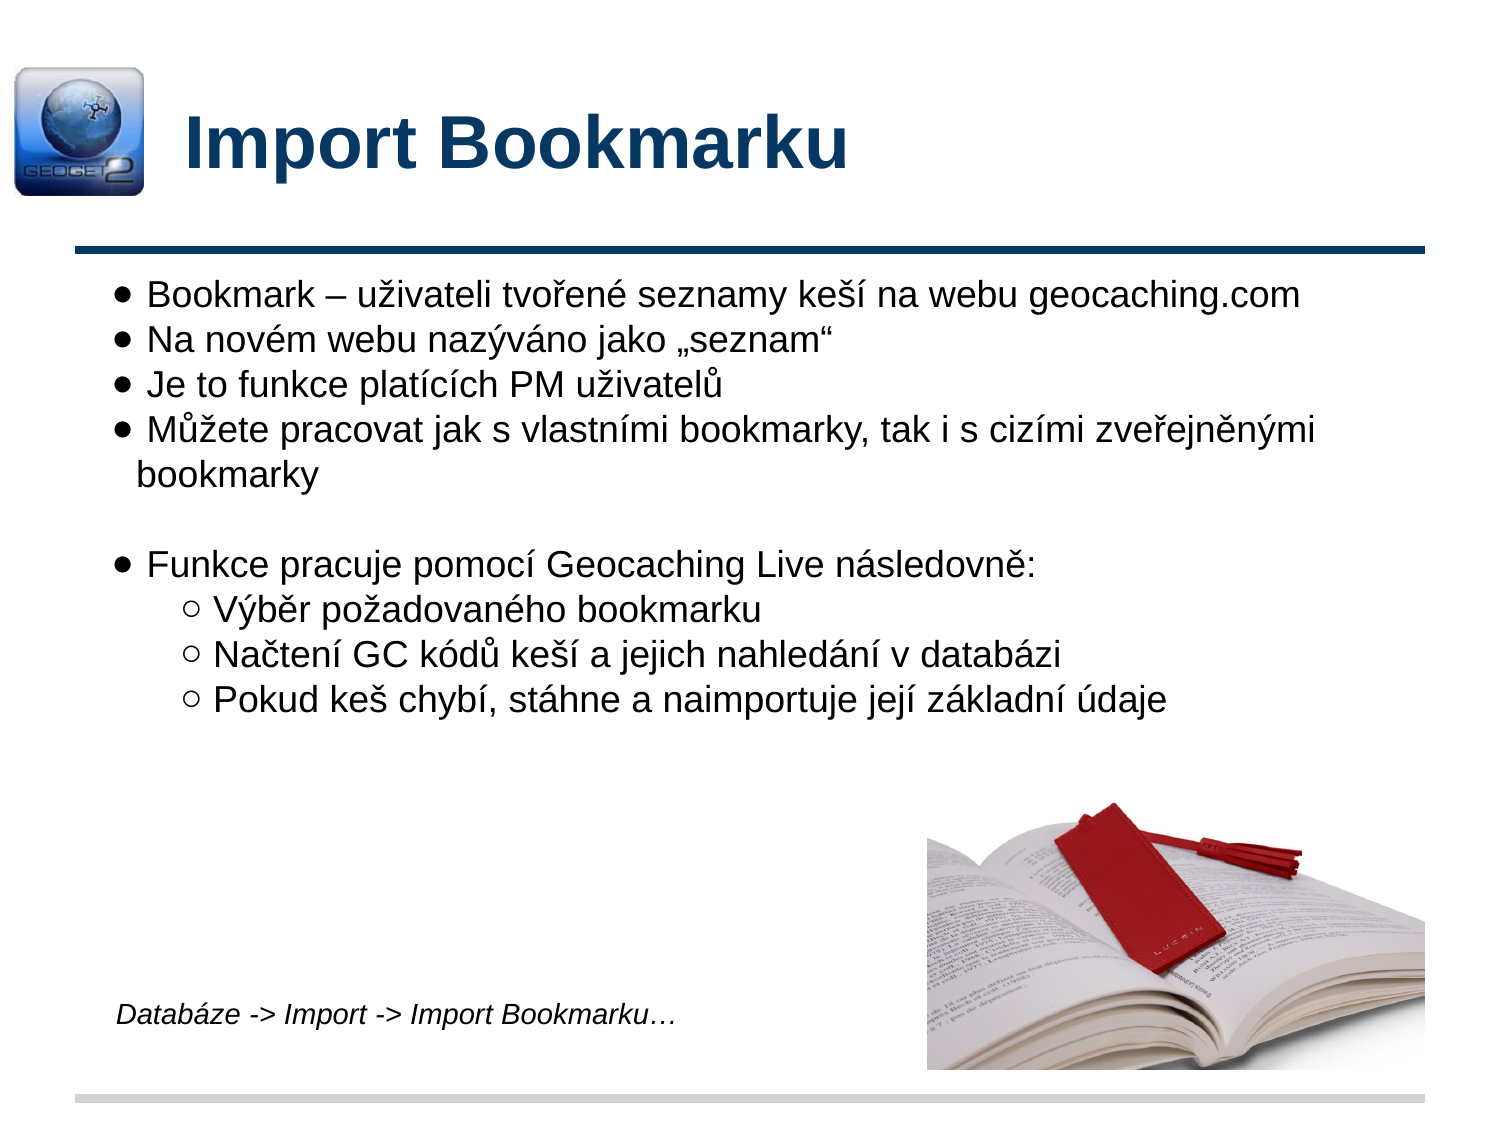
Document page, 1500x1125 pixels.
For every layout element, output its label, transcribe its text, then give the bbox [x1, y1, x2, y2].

picture [926, 738, 1425, 1071]
text_box Databáze -> Import -> Import Bookmarku… [101, 987, 695, 1038]
picture [14, 66, 144, 196]
list Bookmark – uživateli tvořené seznamy keší na webu geocaching.com Na novém webu nazýváno jako „seznam“ Je to funkce platících PM uživatelů Můžete pracovat jak s vlastními bookmarky, tak i s cizími zveřejněnými bookmarky Funkce pracuje pomocí Geocaching Live následovně: Výběr požadovaného bookmarku Načtení GC kódů keší a jejich nahledání v databázi Pokud keš chybí, stáhne a naimportuje její základní údaje [64, 255, 1415, 965]
title Import Bookmarku [169, 45, 1425, 233]
